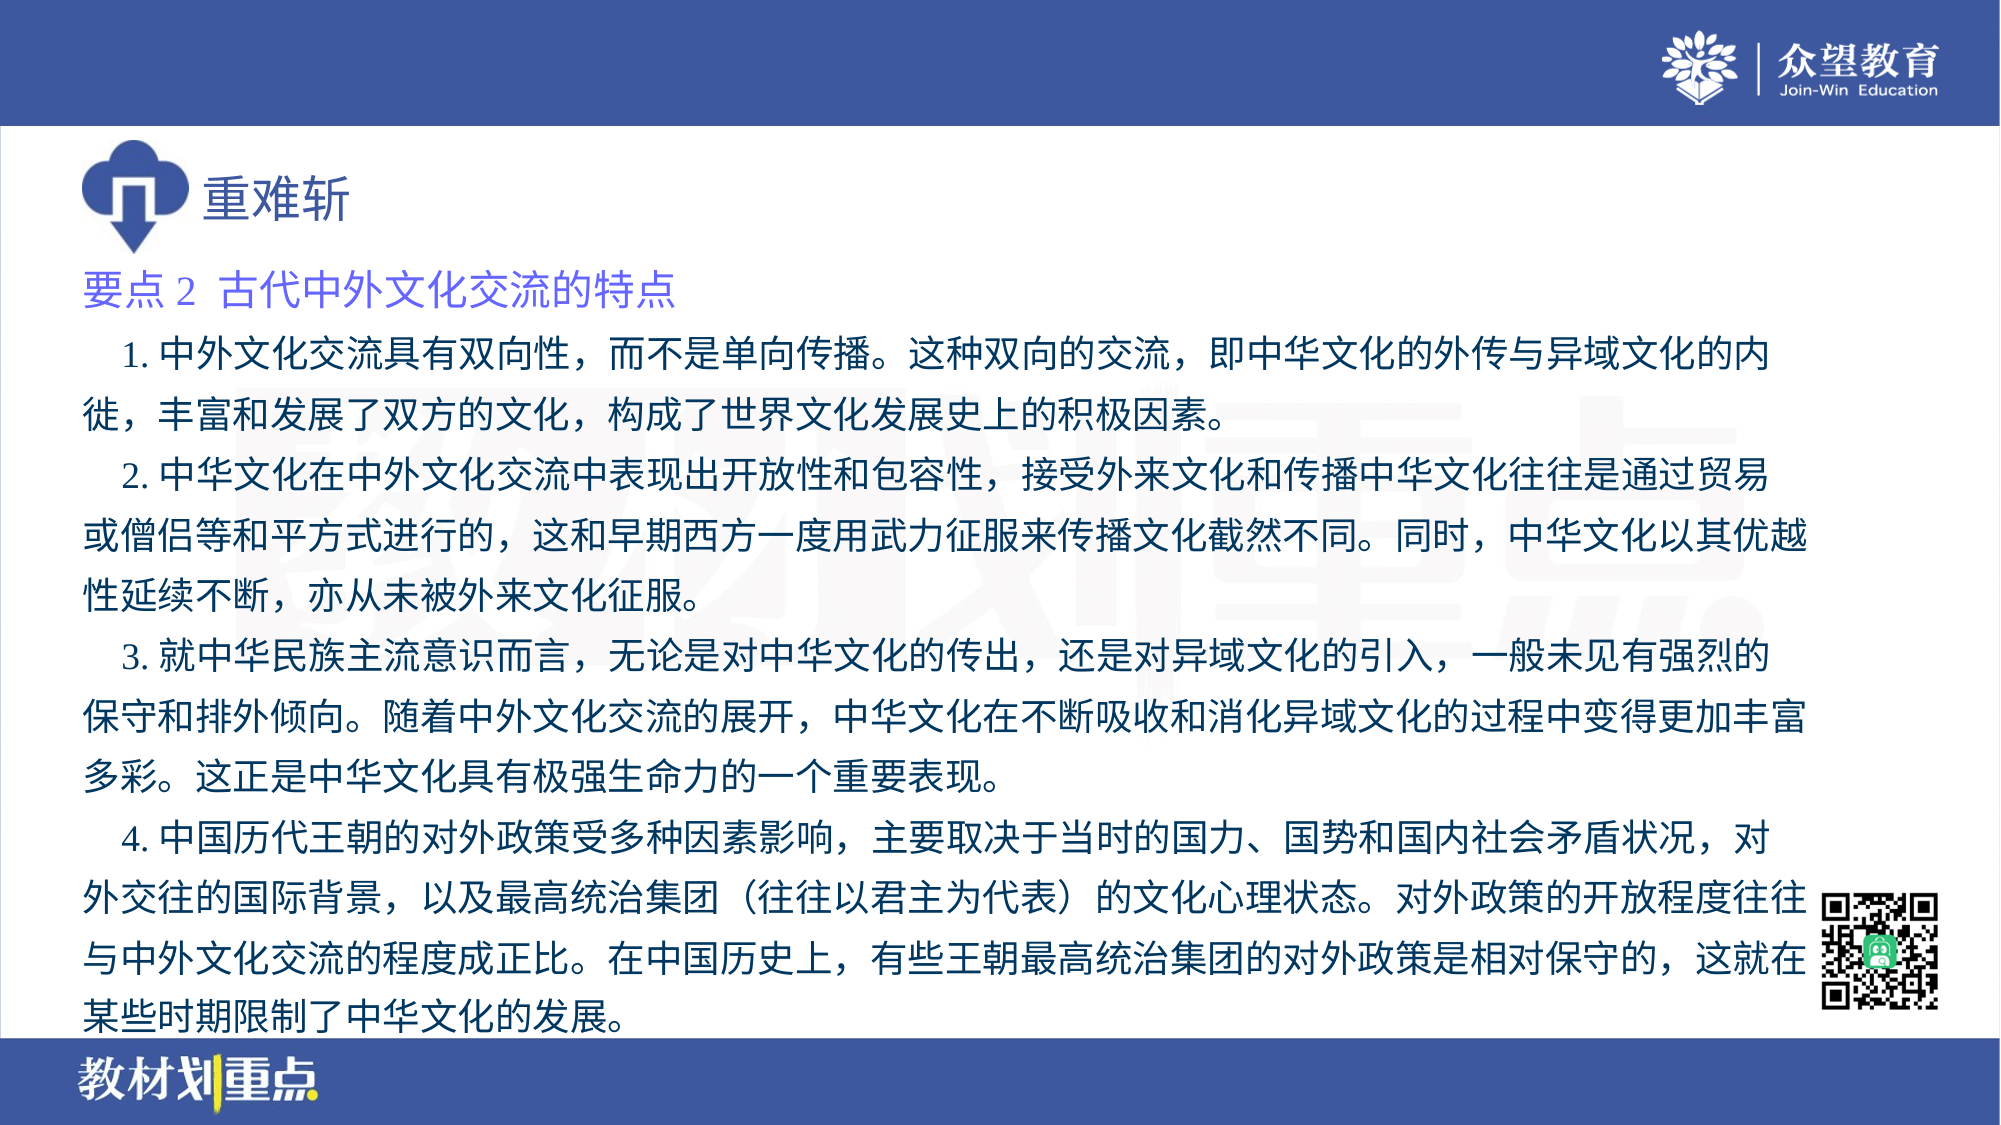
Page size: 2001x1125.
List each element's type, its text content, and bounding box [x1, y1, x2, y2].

picture [0, 0, 2000, 1125]
text_box 1.中外文化交流具有双向性，而不是单向传播。这种双向的交流，即中华文化的外传与异域文化的内 徙，丰富和发展了双方的文化，构成了世界文化发展史上的积极因素。 2.中华文化在中外文化交流中表现出开放性和包容性，接受外来文化和传播中华文化往往是通过贸易 或僧侣等和平方式进行的，这和早期西方一度用武力征服来传播文化截然不同。同时，中华文化以其优越 性延续不断，亦从未被外来文化征服。 3.就中华民族主流意识而言，无论是对中华文化的传出，还是对异域文化的引入，一般未见有强烈的 保守和排外倾向。随着中外文化交流的展开，中华文化在不断吸收和消化异域文化的过程中变得更加丰富 多彩。这正是中华文化具有极强生命力的一个重要表现。 4.中国历代王朝的对外政策受多种因素影响，主要取决于当时的国力、国势和国内社会矛盾状况，对 外交往的国际背景，以及最高统治集团（往往以君主为代表）的文化心理状态。对外政策的开放程度往往 与中外文化交流的程度成正比。在中国历史上，有些王朝最高统治集团的对外政策是相对保守的，这就在 某些时期限制了中华文化的发展。 [82, 314, 1817, 1033]
text_box 要点2 古代中外文化交流的特点 [82, 247, 1817, 308]
